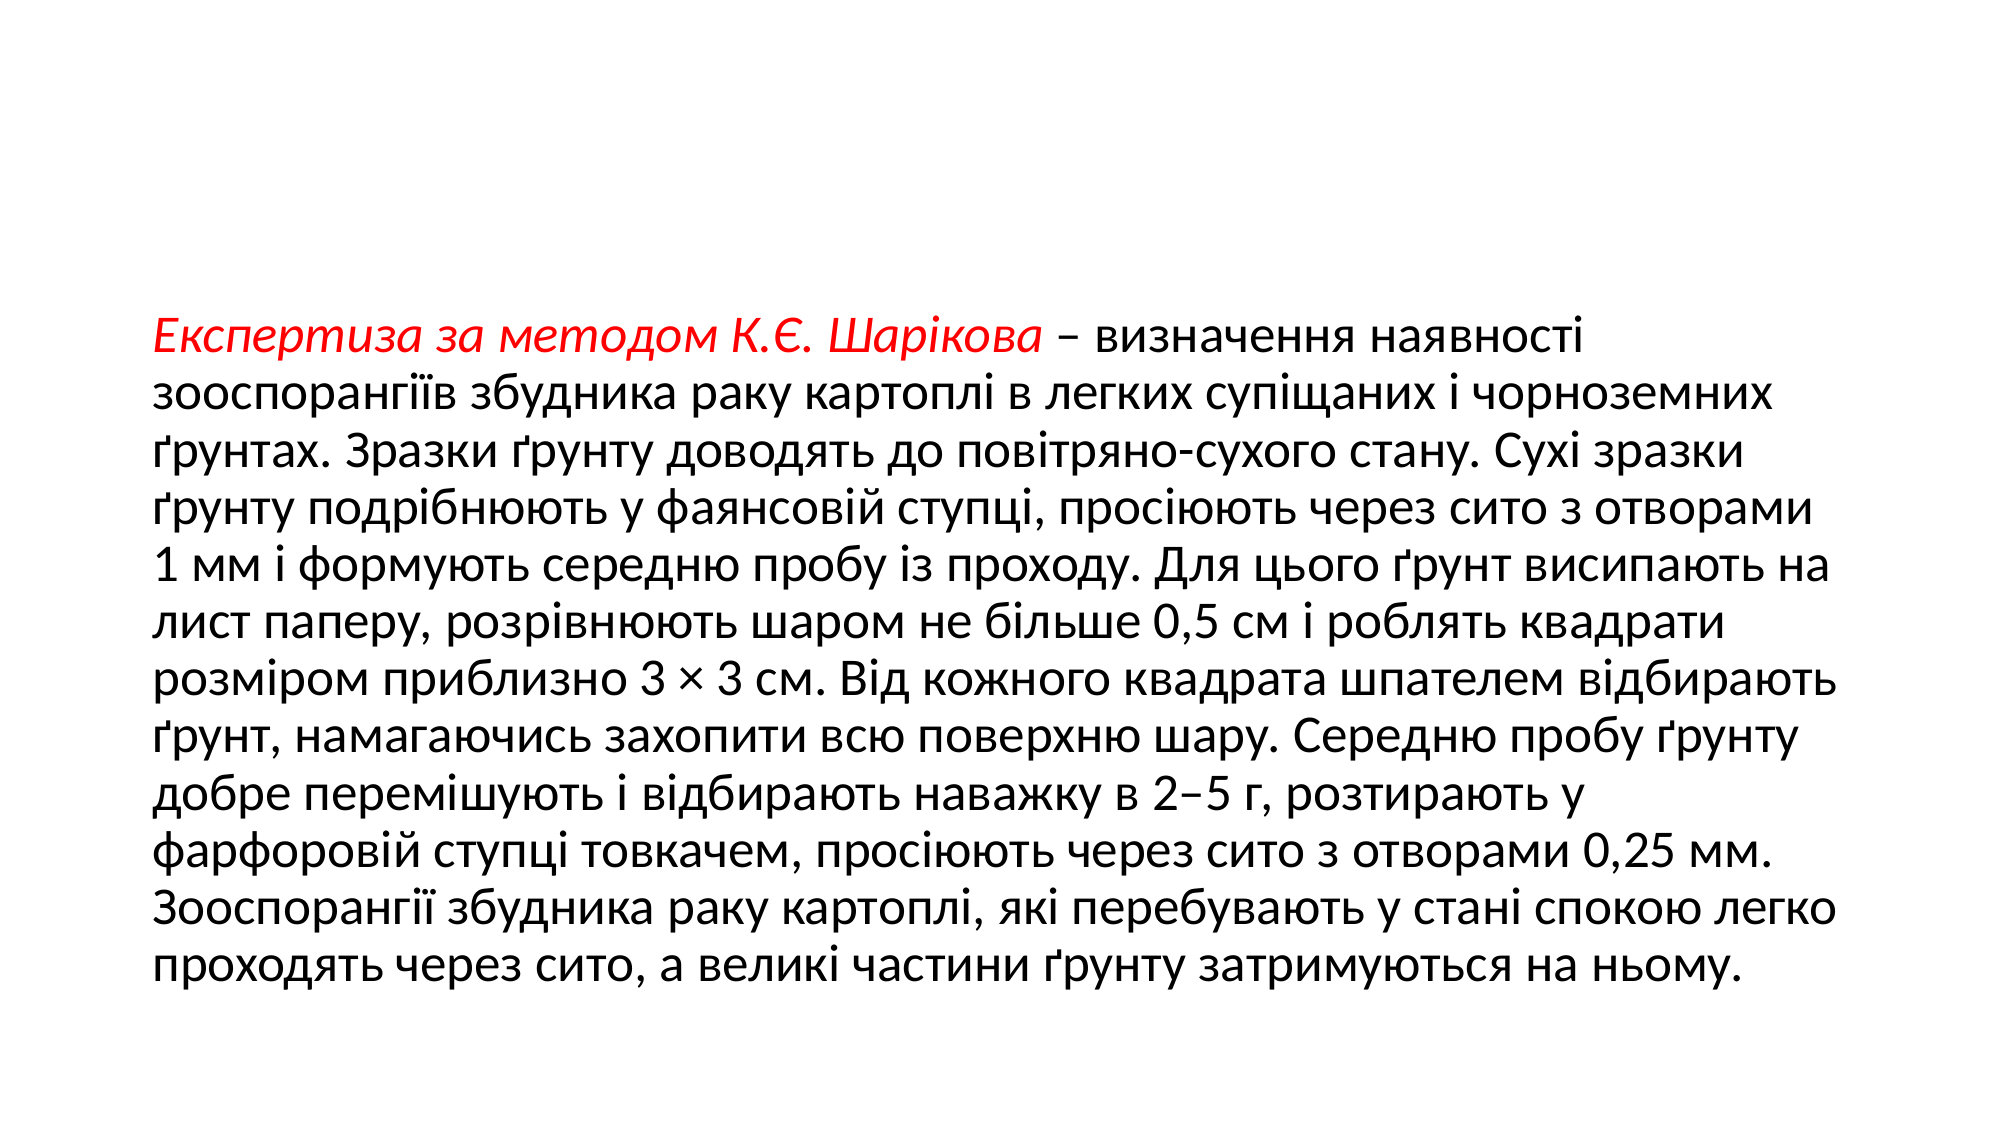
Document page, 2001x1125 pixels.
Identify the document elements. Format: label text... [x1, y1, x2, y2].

list Експертиза за методом К.Є. Шарікова – визначення наявності зооспорангіїв збудника раку картоплі в легких супіщаних і чорноземних ґрунтах. Зразки ґрунту доводять до повітряно-сухого стану. Сухі зразки ґрунту подрібнюють у фаянсовій ступці, просіюють через сито з отворами 1 мм і формують середню пробу із проходу. Для цього ґрунт висипають на лист паперу, розрівнюють шаром не більше 0,5 см і роблять квадрати розміром приблизно 3 × 3 см. Від кожного квадрата шпателем відбирають ґрунт, намагаючись захопити всю поверхню шару. Середню пробу ґрунту добре перемішують і відбирають наважку в 2–5 г, розтирають у фарфоровій ступці товкачем, просіюють через сито з отворами 0,25 мм. Зооспорангії збудника раку картоплі, які перебувають у стані спокою легко проходять через сито, а великі частини ґрунту затримуються на ньому. [137, 299, 1863, 1014]
